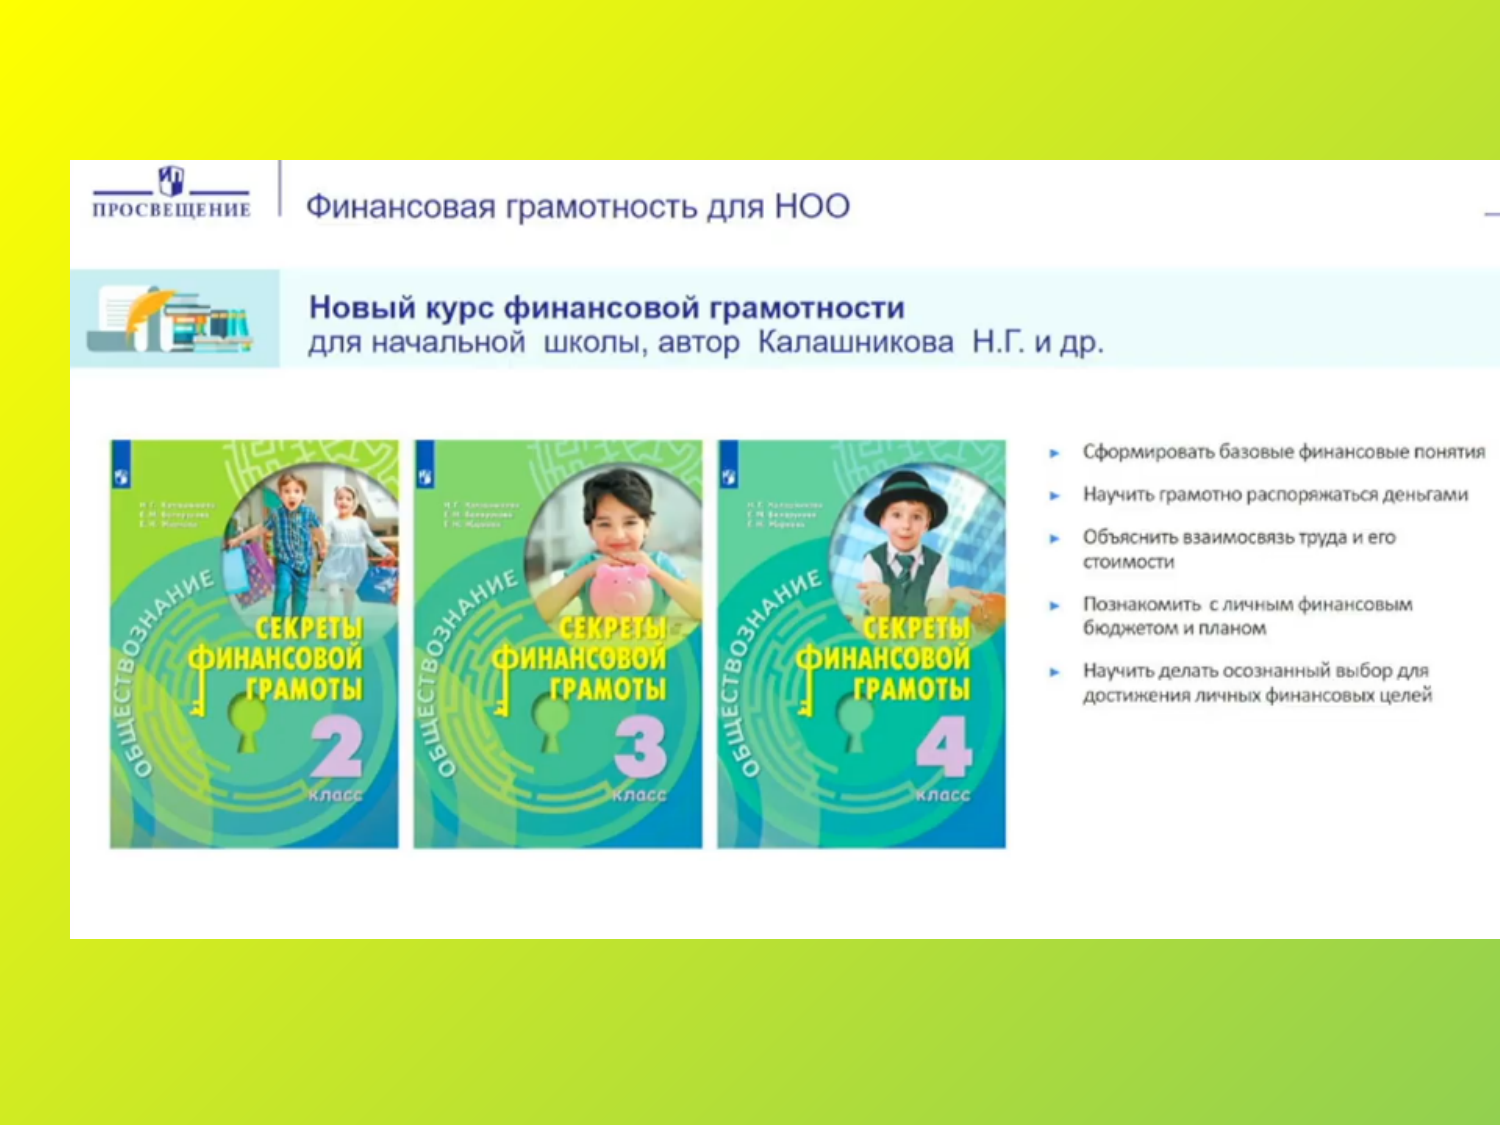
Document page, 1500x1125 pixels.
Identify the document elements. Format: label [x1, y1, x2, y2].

picture [70, 160, 1500, 940]
